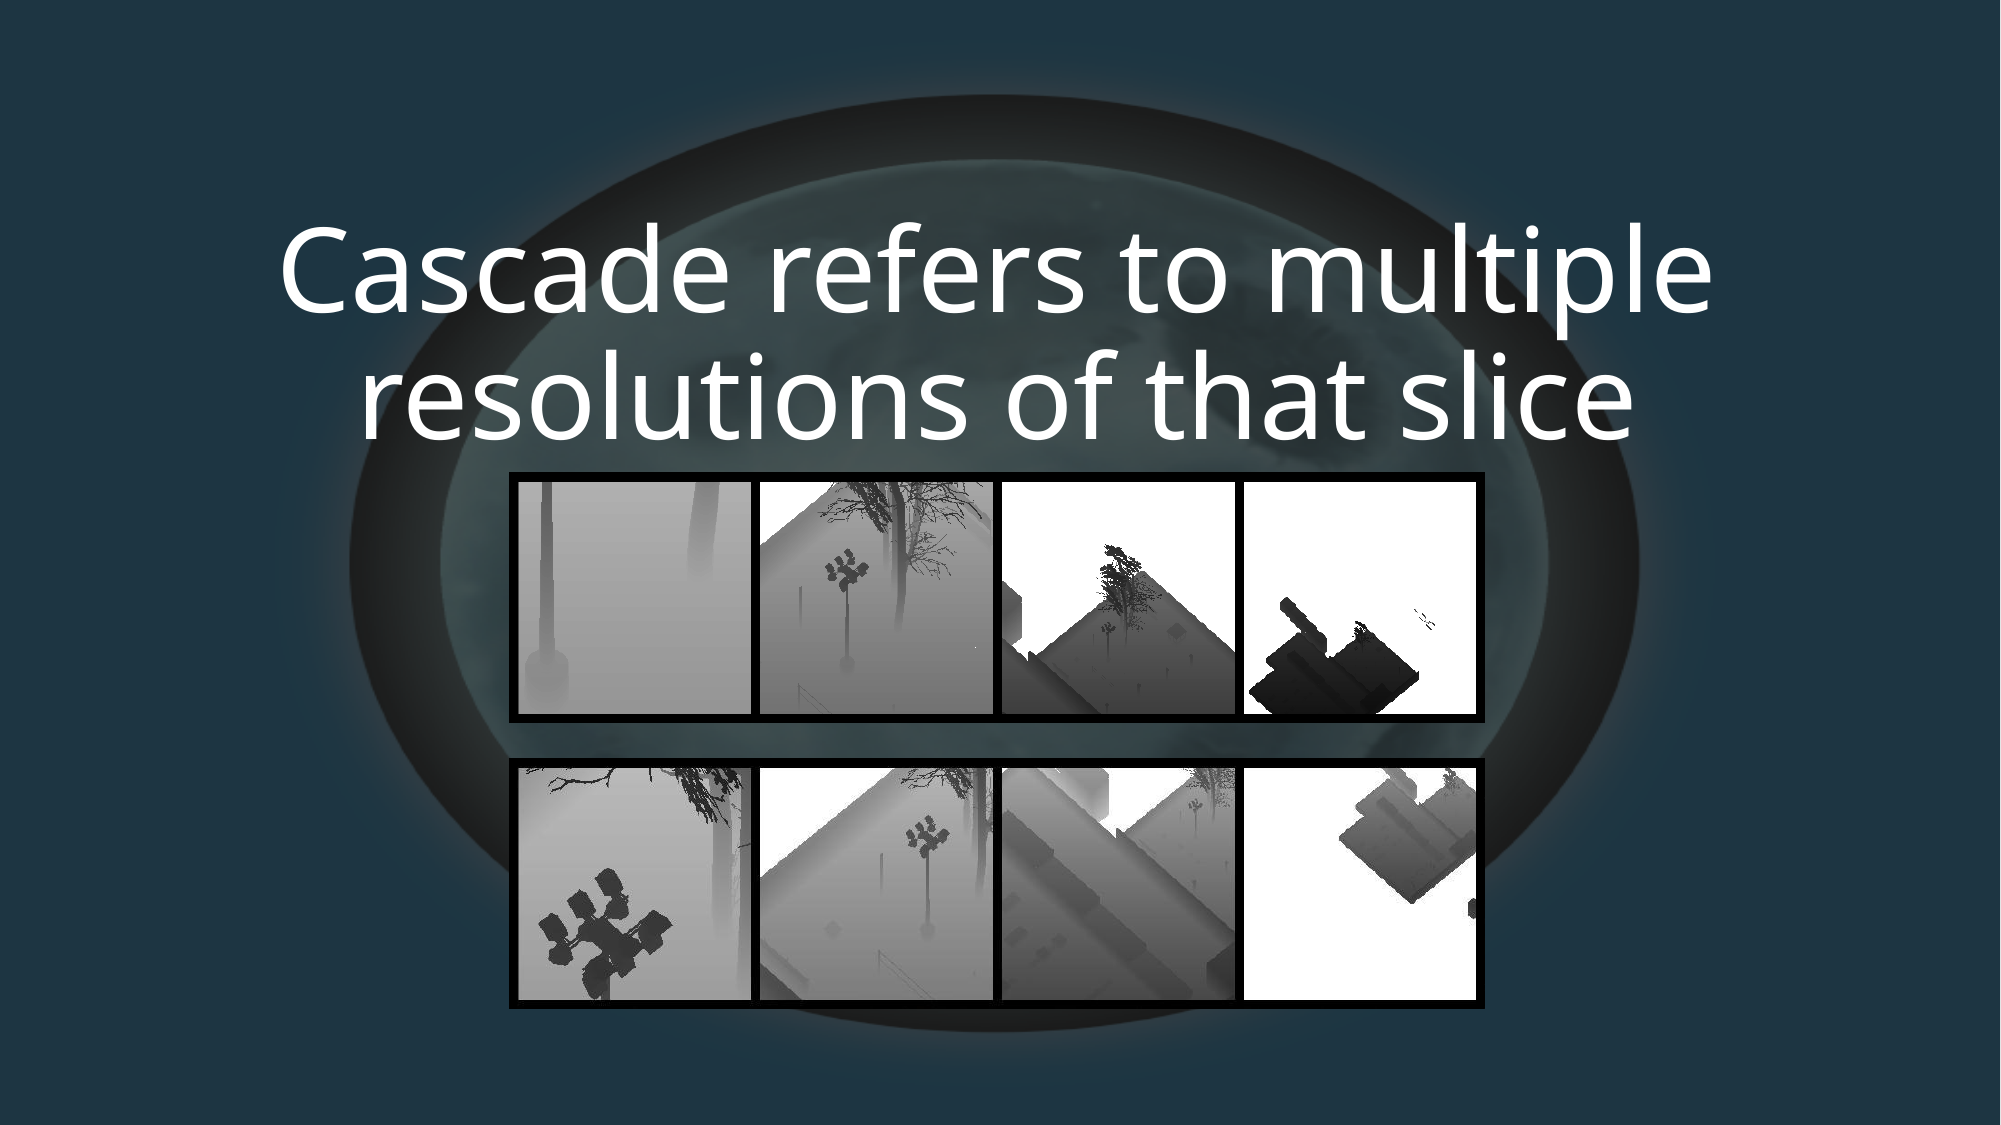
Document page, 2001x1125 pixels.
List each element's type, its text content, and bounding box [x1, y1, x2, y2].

title Cascade refers to multiple resolutions of that slice [246, 80, 1747, 473]
picture [0, 0, 2001, 1125]
